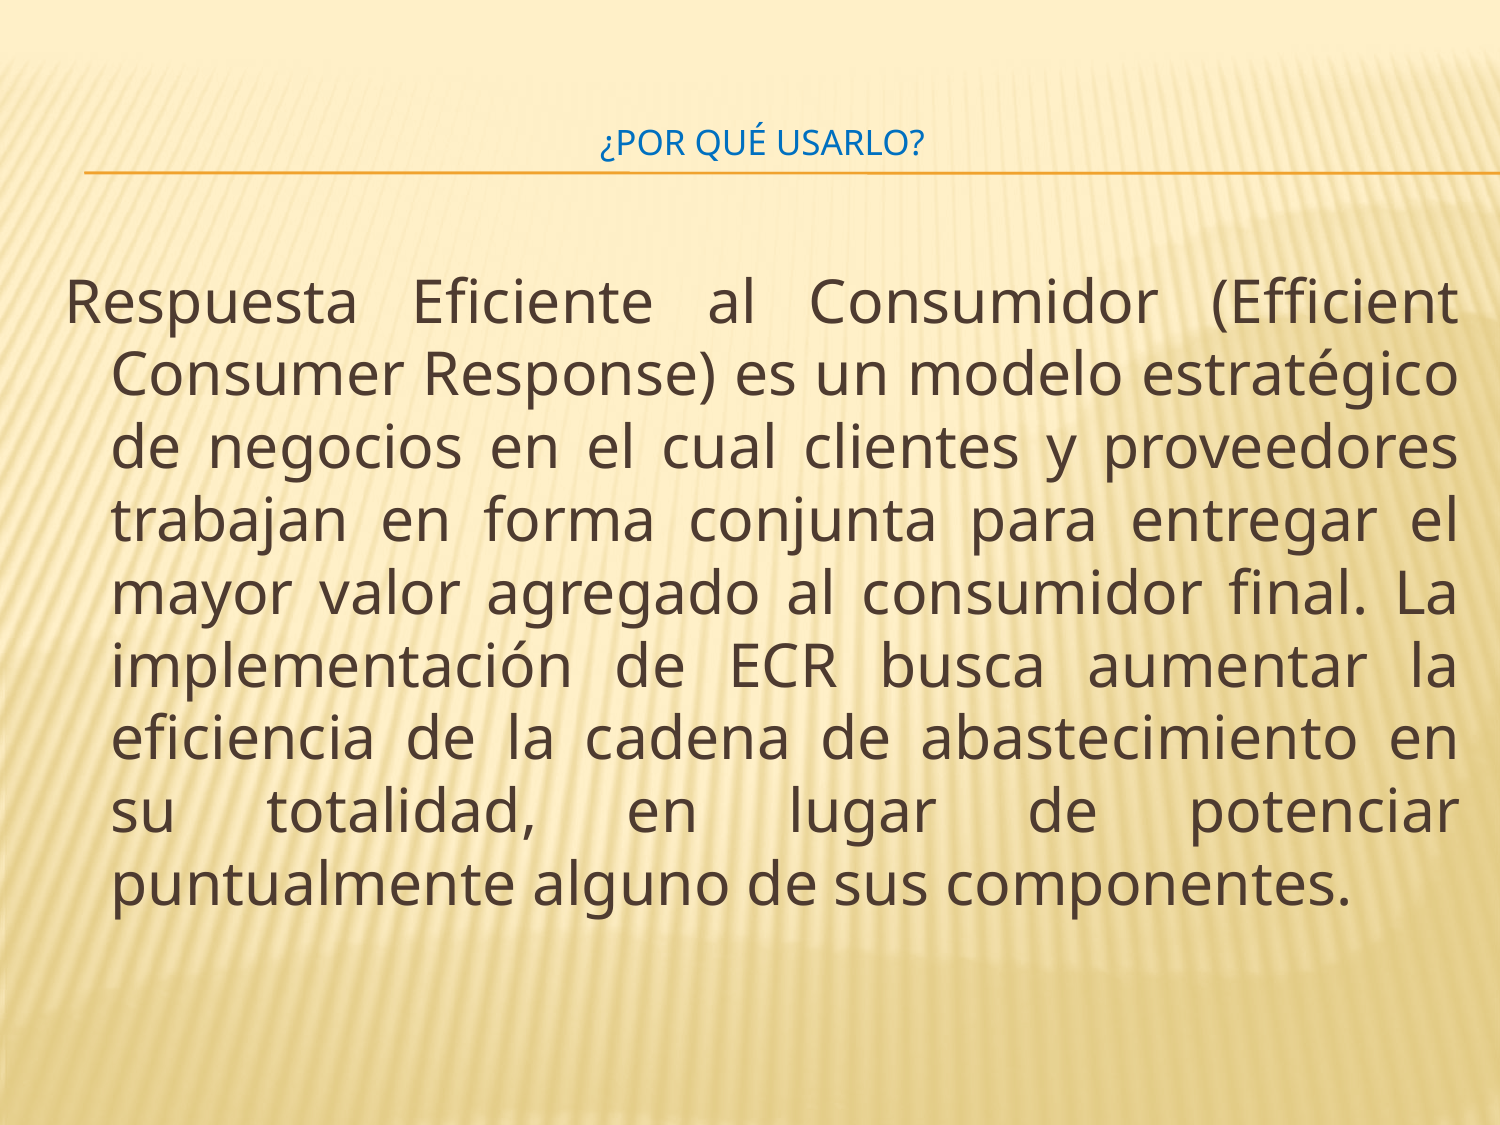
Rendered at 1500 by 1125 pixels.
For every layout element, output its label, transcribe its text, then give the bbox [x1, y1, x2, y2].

list Respuesta Eficiente al Consumidor (Efficient Consumer Response) es un modelo estratégico de negocios en el cual clientes y proveedores trabajan en forma conjunta para entregar el mayor valor agregado al consumidor final. La implementación de ECR busca aumentar la eficiencia de la cadena de abastecimiento en su totalidad, en lugar de potenciar puntualmente alguno de sus componentes. [50, 254, 1475, 998]
title ¿Por qué usarlo? [50, 75, 1475, 213]
